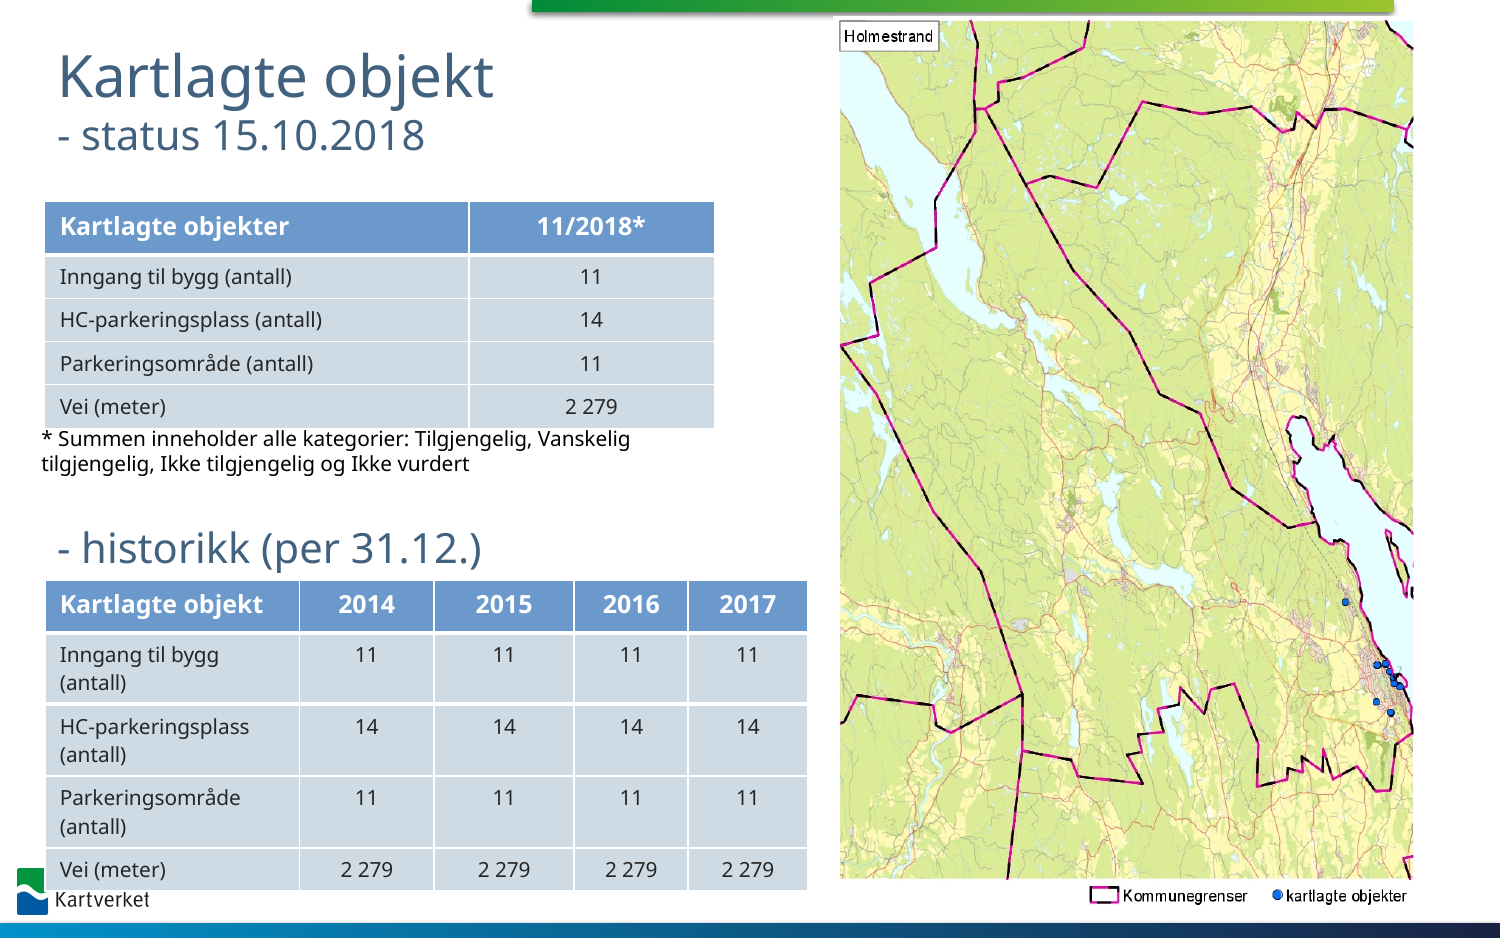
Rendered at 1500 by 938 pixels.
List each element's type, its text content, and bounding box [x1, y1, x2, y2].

table_cell HC-parkeringsplass (antall) [45, 299, 468, 341]
table_cell Parkeringsområde (antall) [46, 777, 299, 847]
table_header 2017 [689, 581, 807, 631]
table_cell Inngang til bygg (antall) [46, 635, 299, 702]
table_cell 2 279 [435, 849, 573, 890]
table_cell 14 [575, 706, 687, 775]
table_cell 11 [470, 257, 714, 298]
table_header Kartlagte objekter [45, 202, 468, 253]
table_cell 11 [575, 777, 687, 847]
table_cell 11 [435, 635, 573, 702]
table_cell Vei (meter) [45, 385, 468, 417]
table_header Kartlagte objekt [46, 581, 299, 631]
table_cell 14 [300, 706, 433, 775]
table_header 2016 [575, 581, 687, 631]
table_header 2014 [300, 581, 433, 631]
table_header 2015 [435, 581, 573, 631]
table_cell Inngang til bygg (antall) [45, 257, 468, 298]
picture [833, 16, 1419, 913]
table_cell 2 279 [300, 849, 433, 890]
table_cell 11 [689, 635, 807, 702]
table_cell Vei (meter) [46, 849, 299, 890]
table_cell 11 [300, 777, 433, 847]
table_cell 11 [689, 777, 807, 847]
text_box - historikk (per 31.12.) [42, 496, 828, 580]
table_cell 11 [575, 635, 687, 702]
text_box Kartlagte objekt - status 15.10.2018 [42, 24, 828, 167]
table_cell 14 [470, 299, 714, 341]
table_cell 11 [300, 635, 433, 702]
table_cell Parkeringsområde (antall) [45, 342, 468, 384]
table_cell 11 [470, 342, 714, 384]
table_cell 2 279 [689, 849, 807, 890]
table_header 11/2018* [470, 202, 714, 253]
table_cell 14 [689, 706, 807, 775]
table_cell 2 279 [470, 385, 714, 428]
text_box * Summen inneholder alle kategorier: Tilgjengelig, Vanskelig tilgjengelig, Ikke tilgjengelig og Ikke vurdert [26, 417, 711, 483]
table_cell 11 [435, 777, 573, 847]
table_cell HC-parkeringsplass (antall) [46, 706, 299, 775]
table_cell 2 279 [575, 849, 687, 890]
table_cell 14 [435, 706, 573, 775]
